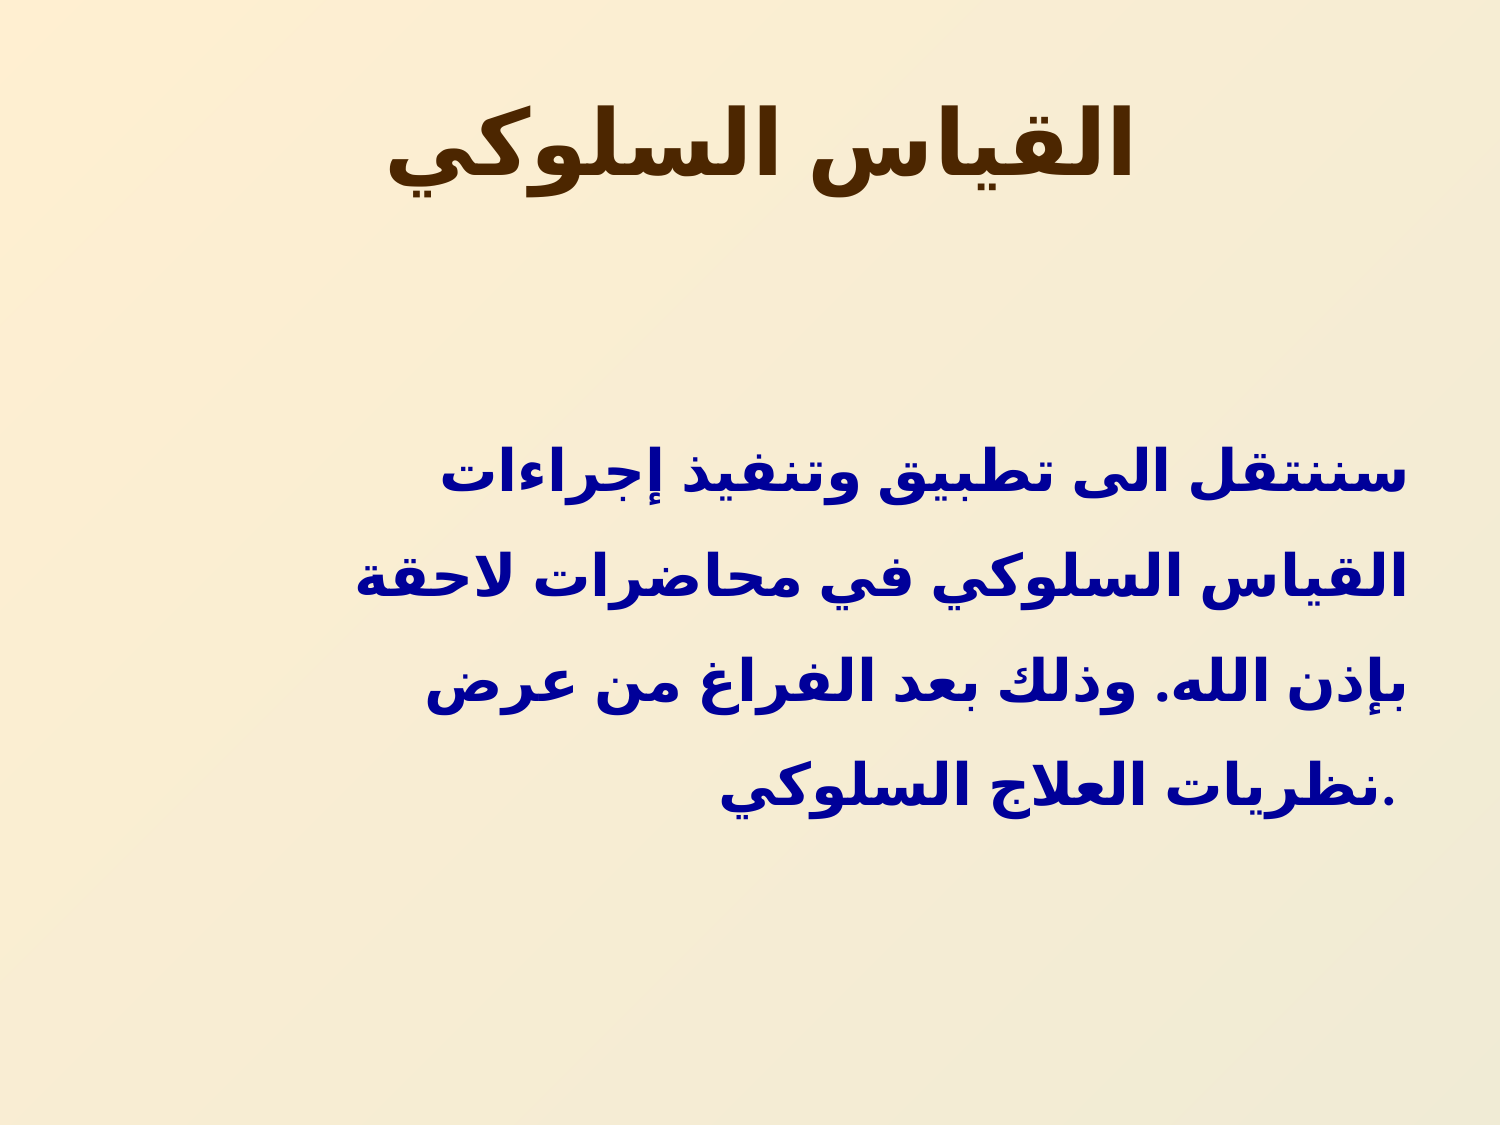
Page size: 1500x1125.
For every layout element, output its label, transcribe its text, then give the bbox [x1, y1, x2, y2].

title القياس السلوكي [75, 45, 1425, 233]
list سننتقل الى تطبيق وتنفيذ إجراءات القياس السلوكي في محاضرات لاحقة بإذن الله. وذلك بعد الفراغ من عرض نظريات العلاج السلوكي. [75, 262, 1425, 1005]
